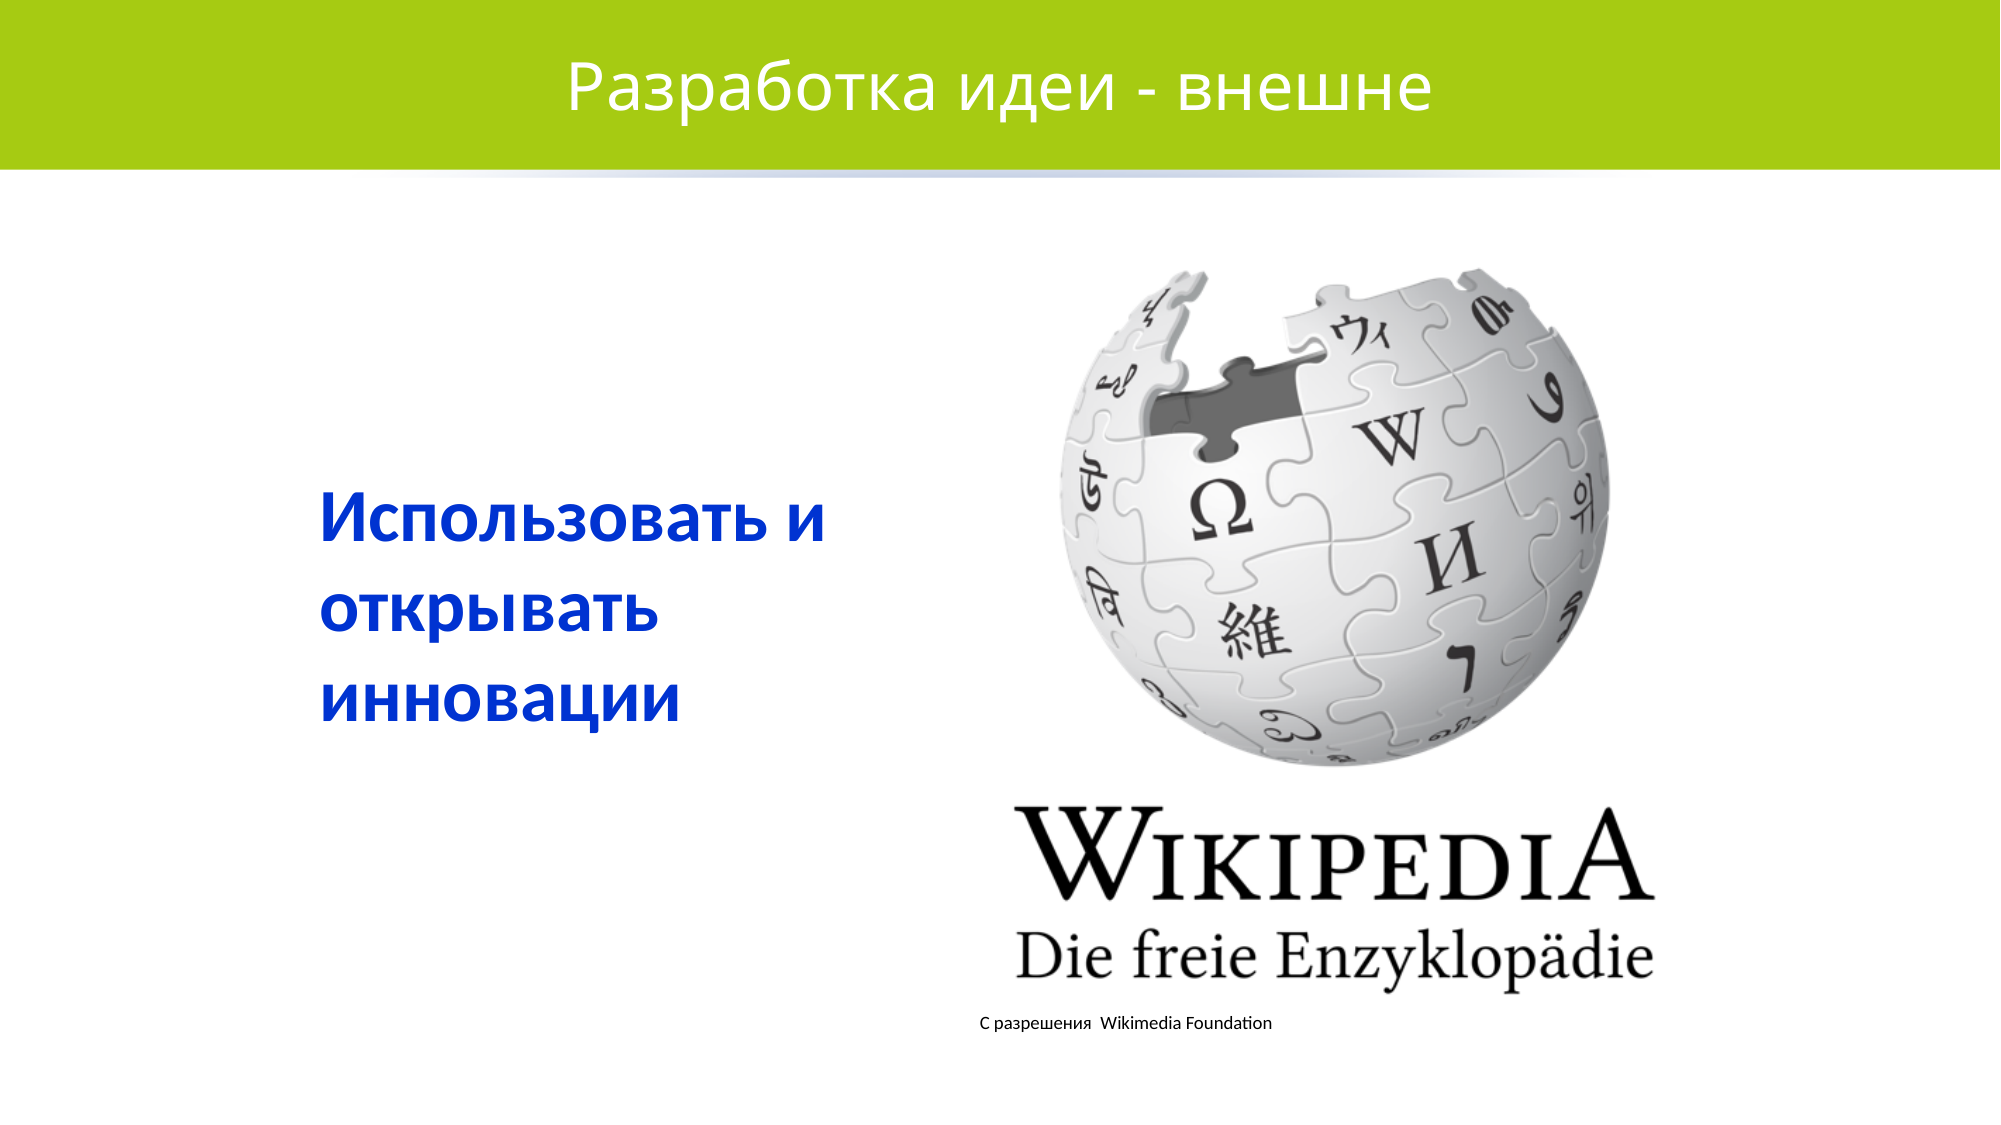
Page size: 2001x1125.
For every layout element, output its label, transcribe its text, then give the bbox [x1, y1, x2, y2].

picture [978, 244, 1692, 1007]
text_box Разработка идеи - внешне [0, 0, 2000, 171]
picture [300, 99, 1704, 178]
text_box С разрешения Wikimedia Foundation [965, 1003, 1288, 1063]
text_box Использовать и открывать инновации [304, 459, 958, 744]
